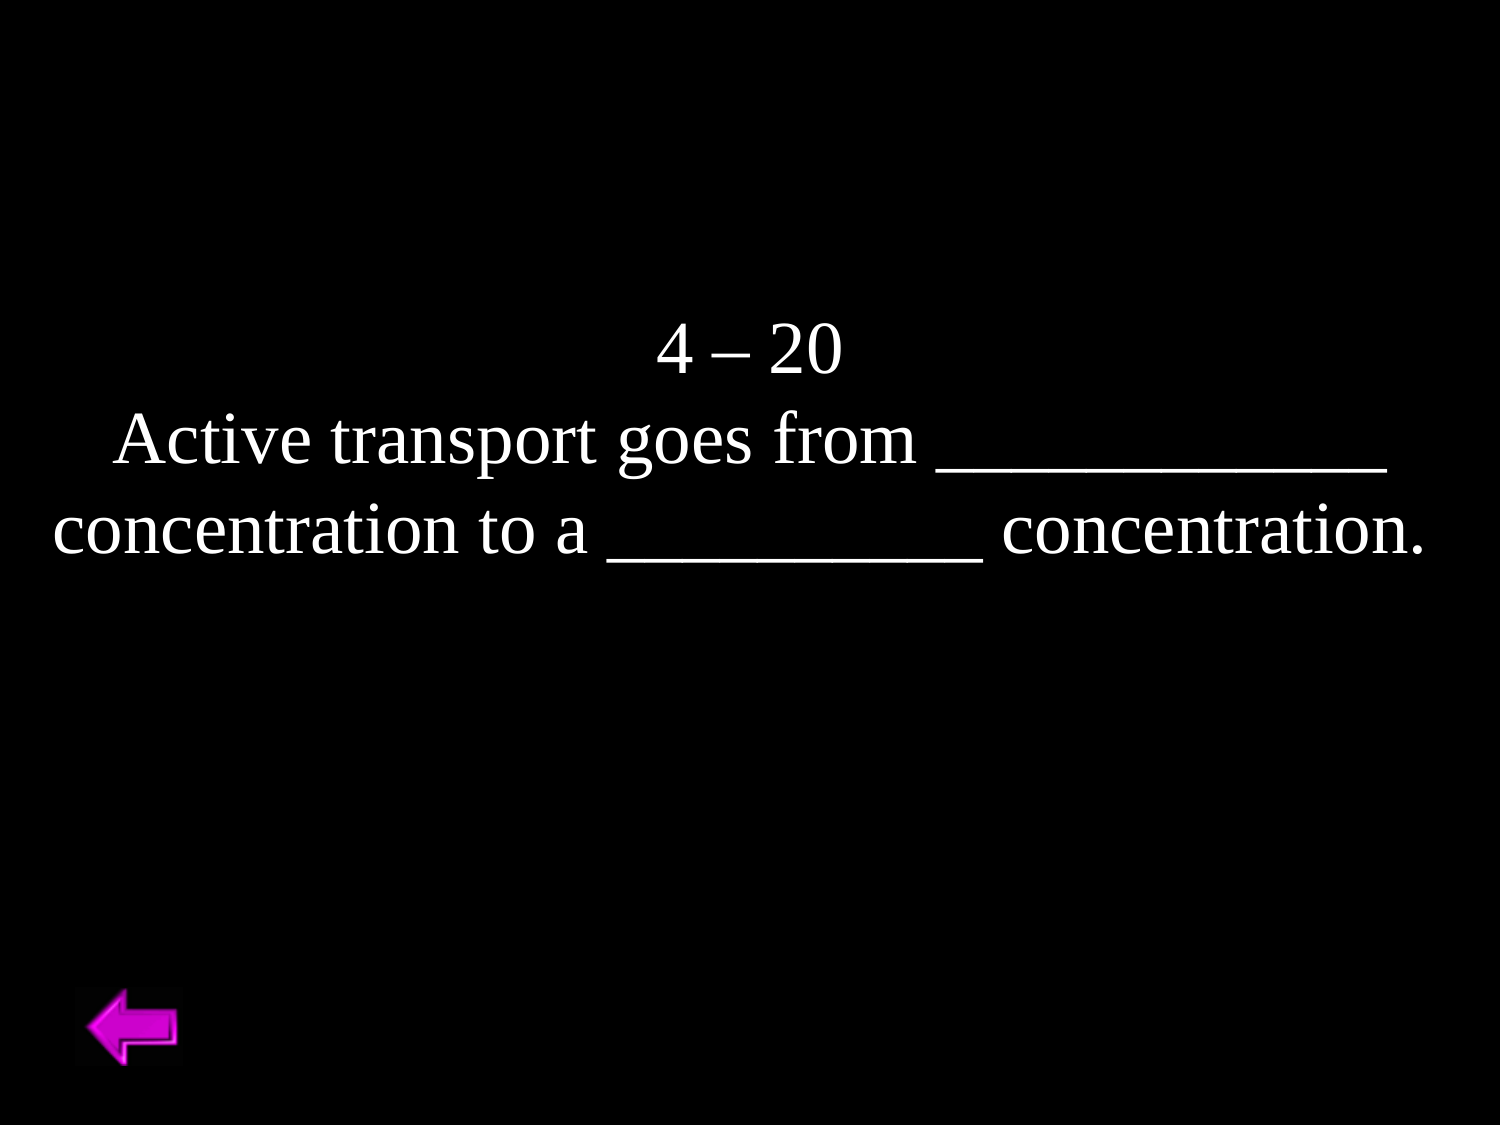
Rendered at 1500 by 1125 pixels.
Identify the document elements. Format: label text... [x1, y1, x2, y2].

text_box 4 – 20 Active transport goes from ____________ concentration to a __________ concentration. [12, 290, 1488, 576]
picture [74, 987, 183, 1066]
